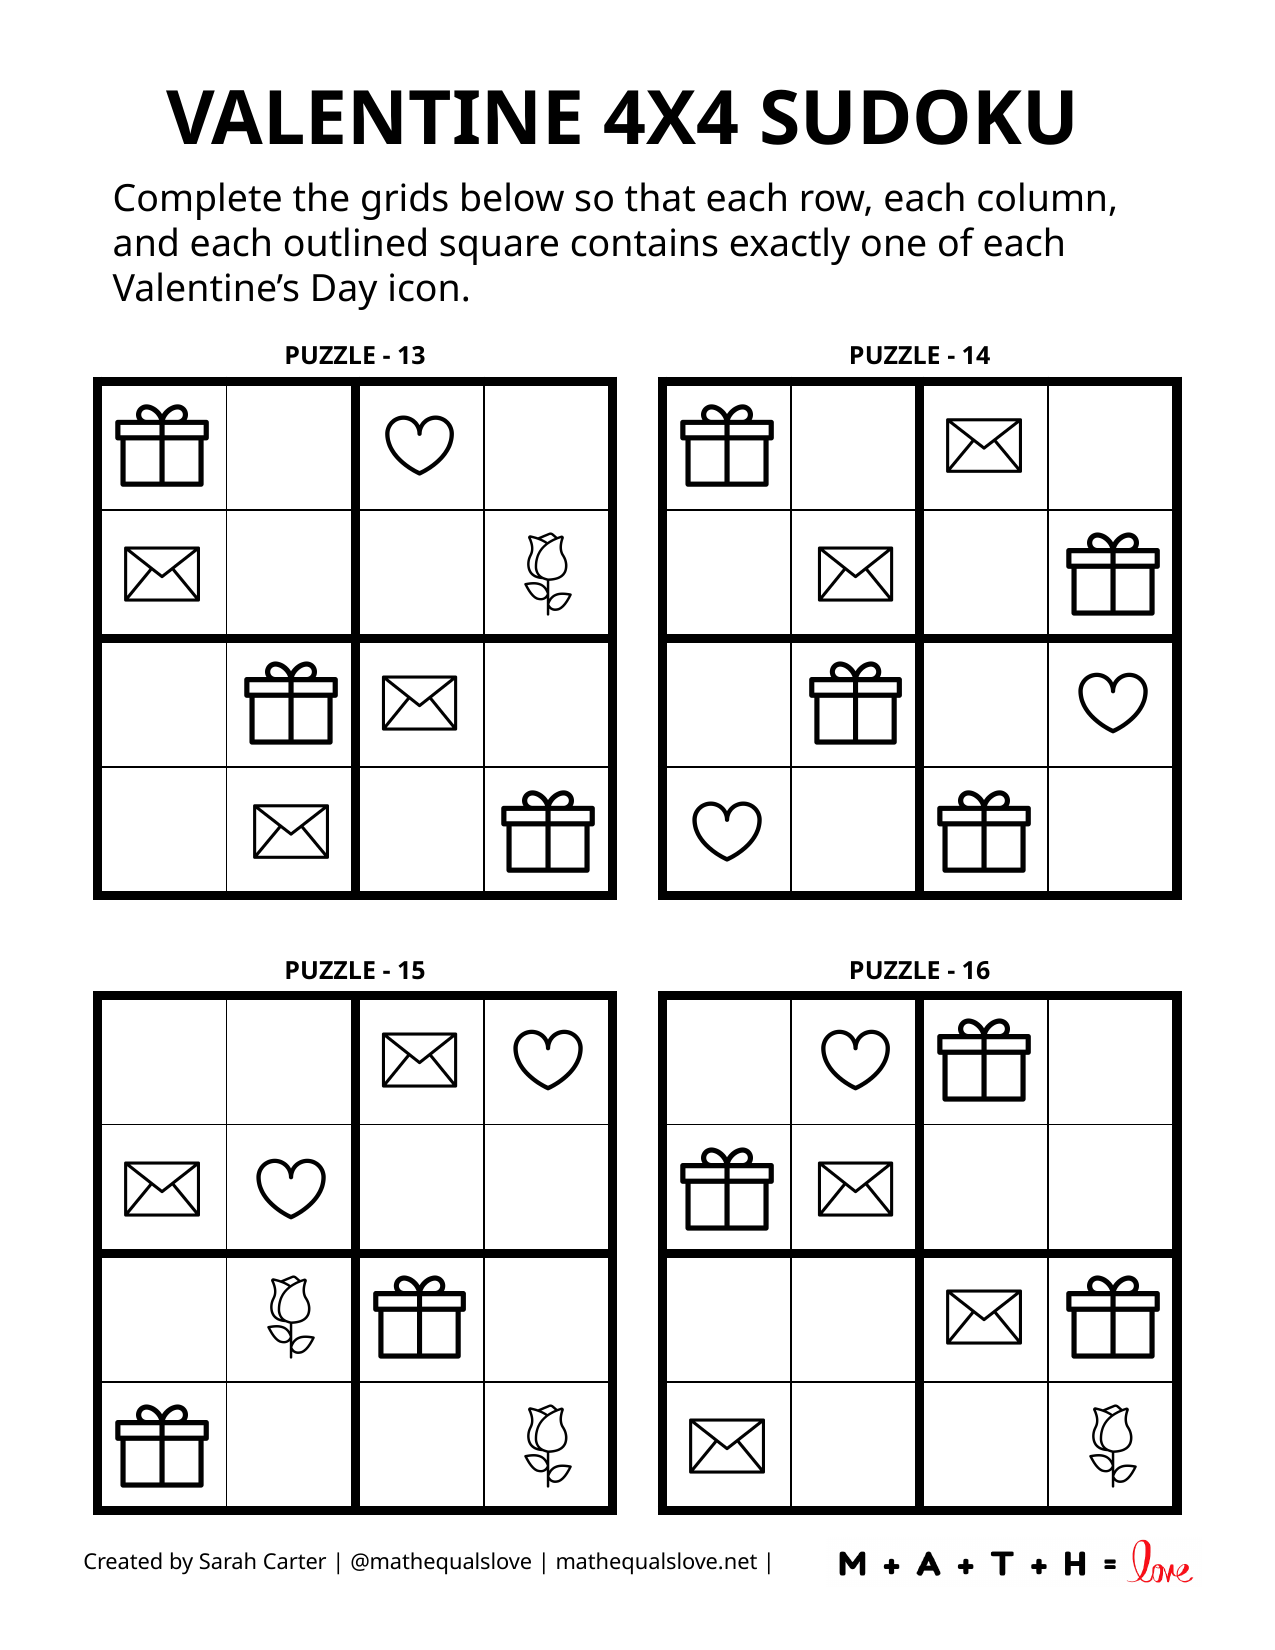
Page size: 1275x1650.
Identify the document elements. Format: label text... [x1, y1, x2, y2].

text_box VALENTINE 4X4 SUDOKU [68, 62, 1178, 168]
table_header [485, 1000, 608, 1124]
table_cell [1049, 1258, 1172, 1381]
picture [367, 650, 472, 755]
table_cell [485, 1383, 608, 1506]
table_header [360, 1000, 483, 1124]
table_header [667, 1000, 790, 1124]
picture [932, 1008, 1037, 1113]
table_cell [792, 768, 915, 891]
table_header [102, 1000, 226, 1124]
table_cell [102, 768, 226, 891]
table_cell [667, 1258, 790, 1381]
table_cell [667, 768, 790, 891]
table_cell [360, 643, 483, 766]
picture [674, 779, 779, 884]
table_cell [667, 1383, 790, 1506]
table_cell [924, 1125, 1047, 1249]
table_cell [102, 643, 226, 766]
picture [110, 1394, 215, 1499]
text_box PUZZLE - 16 [662, 954, 1177, 985]
table_header [924, 1000, 1047, 1124]
picture [932, 1265, 1037, 1370]
picture [674, 1136, 779, 1241]
table_cell [360, 1258, 483, 1381]
picture [238, 1265, 343, 1370]
table_cell [227, 511, 351, 634]
picture [496, 1394, 601, 1499]
picture [674, 1394, 779, 1499]
table_cell [102, 511, 226, 634]
table_cell [667, 511, 790, 634]
table_cell [485, 768, 608, 891]
picture [803, 522, 908, 627]
table_cell [227, 1125, 351, 1249]
picture [367, 393, 472, 498]
text_box PUZZLE - 13 [97, 362, 613, 370]
table_cell [1049, 511, 1172, 634]
picture [826, 1536, 1203, 1588]
table_cell [102, 1125, 226, 1249]
picture [238, 779, 343, 884]
picture [496, 779, 601, 884]
picture [110, 522, 215, 627]
picture [238, 1136, 343, 1241]
picture [674, 393, 779, 498]
table_cell [667, 643, 790, 766]
table_cell [227, 768, 351, 891]
table_cell [924, 643, 1047, 766]
table_cell [102, 1258, 226, 1381]
picture [367, 1265, 472, 1370]
table_header [102, 386, 226, 509]
table_header [227, 386, 351, 509]
table_cell [1049, 1383, 1172, 1506]
picture [110, 1136, 215, 1241]
table_cell [667, 1125, 790, 1249]
table_header [792, 1000, 915, 1124]
table_header [485, 386, 608, 509]
table_cell [792, 1125, 915, 1249]
table_cell [792, 1258, 915, 1381]
table_cell [360, 511, 483, 634]
text_box PUZZLE - 14 [662, 362, 1177, 370]
table_cell [227, 1258, 351, 1381]
table_cell [924, 1383, 1047, 1506]
text_box Created by Sarah Carter | @mathequalslove | mathequalslove.net | [68, 1540, 826, 1582]
picture [1060, 1394, 1165, 1499]
picture [1060, 522, 1165, 627]
picture [367, 1008, 472, 1113]
picture [110, 393, 215, 498]
table_cell [1049, 768, 1172, 891]
table_header [924, 386, 1047, 509]
table_cell [485, 1258, 608, 1381]
table_header [360, 386, 483, 509]
table_cell [227, 1383, 351, 1506]
table_cell [792, 511, 915, 634]
picture [496, 1008, 601, 1113]
table_header [227, 1000, 351, 1124]
table_header [667, 386, 790, 509]
table_cell [485, 643, 608, 766]
picture [803, 1008, 908, 1113]
table_cell [360, 768, 483, 891]
table_cell [1049, 1125, 1172, 1249]
table_cell [792, 643, 915, 766]
picture [496, 522, 601, 627]
picture [803, 650, 908, 755]
table_cell [485, 1125, 608, 1249]
text_box Complete the grids below so that each row, each column, and each outlined square contains exactly one of each Valentine’s Day icon. [97, 166, 1177, 362]
text_box PUZZLE - 15 [97, 954, 613, 985]
picture [1060, 650, 1165, 755]
table_cell [924, 511, 1047, 634]
table_header [792, 386, 915, 509]
table_cell [360, 1125, 483, 1249]
picture [932, 393, 1037, 498]
table_header [1049, 1000, 1172, 1124]
table_cell [924, 1258, 1047, 1381]
picture [932, 779, 1037, 884]
picture [238, 650, 343, 755]
table_cell [924, 768, 1047, 891]
table_cell [227, 643, 351, 766]
table_cell [485, 511, 608, 634]
picture [803, 1136, 908, 1241]
table_cell [102, 1383, 226, 1506]
table_cell [792, 1383, 915, 1506]
picture [1060, 1265, 1165, 1370]
table_cell [1049, 643, 1172, 766]
table_cell [360, 1383, 483, 1506]
table_header [1049, 386, 1172, 509]
